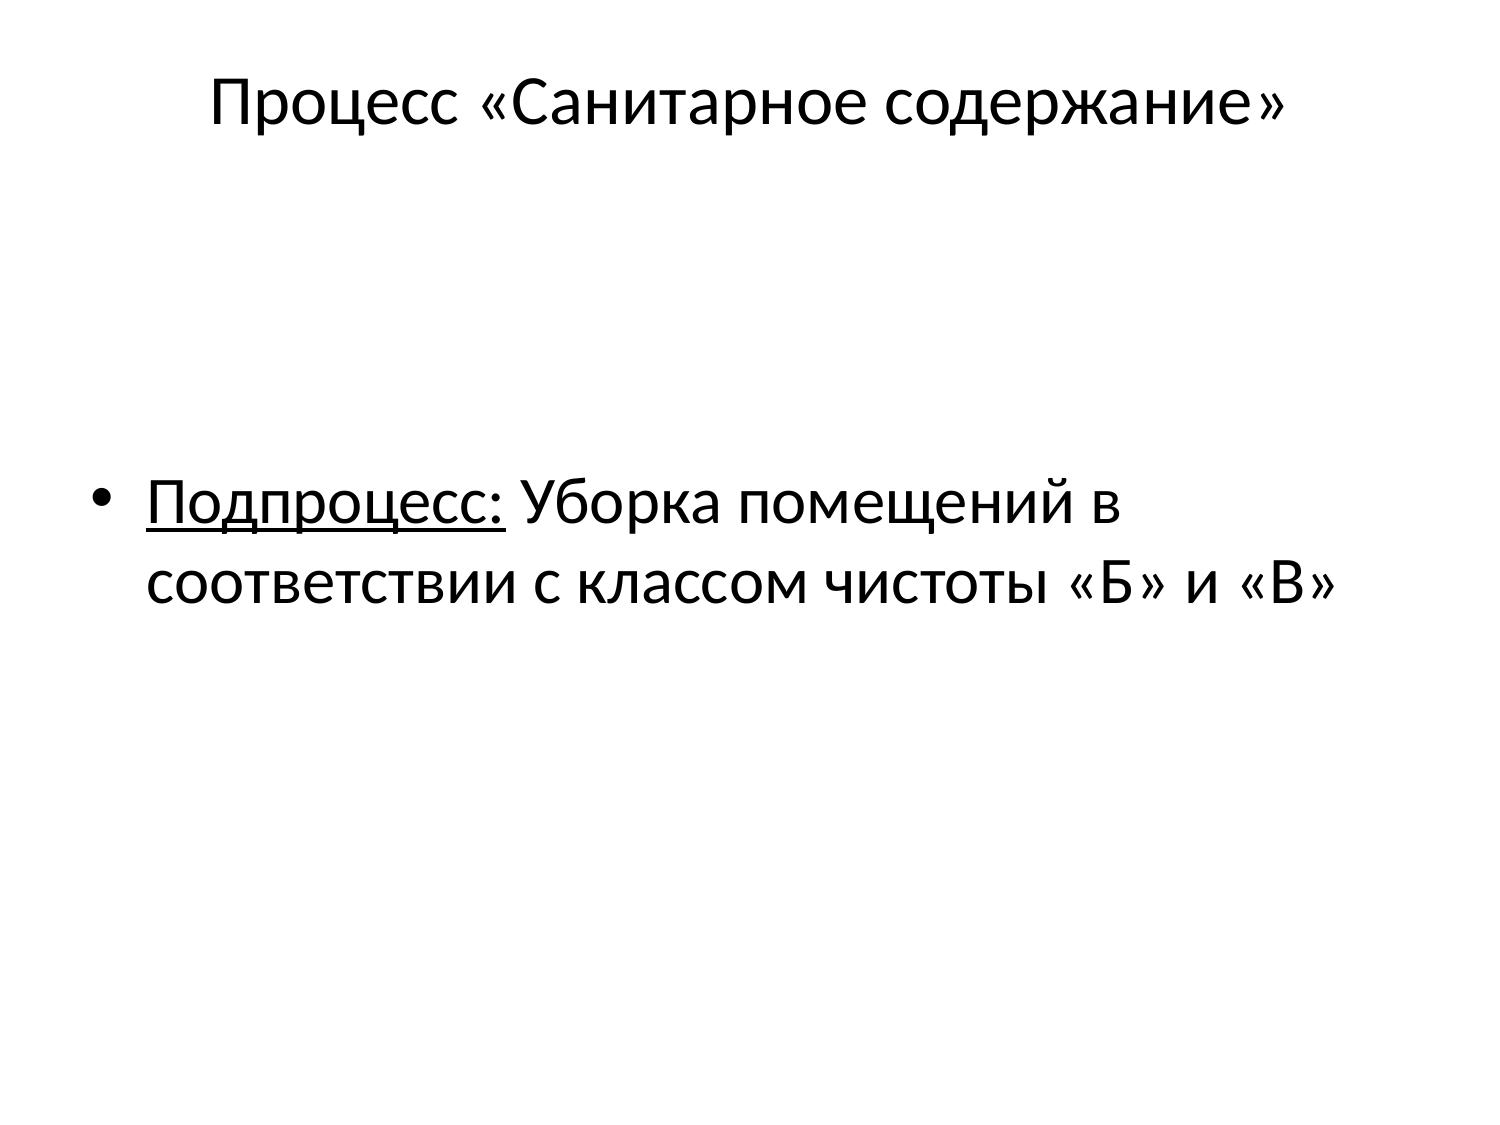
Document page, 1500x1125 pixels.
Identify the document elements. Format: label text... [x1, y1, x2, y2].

list Подпроцесс: Уборка помещений в соответствии с классом чистоты «Б» и «В» [75, 262, 1425, 1005]
title Процесс «Санитарное содержание» [75, 45, 1425, 233]
